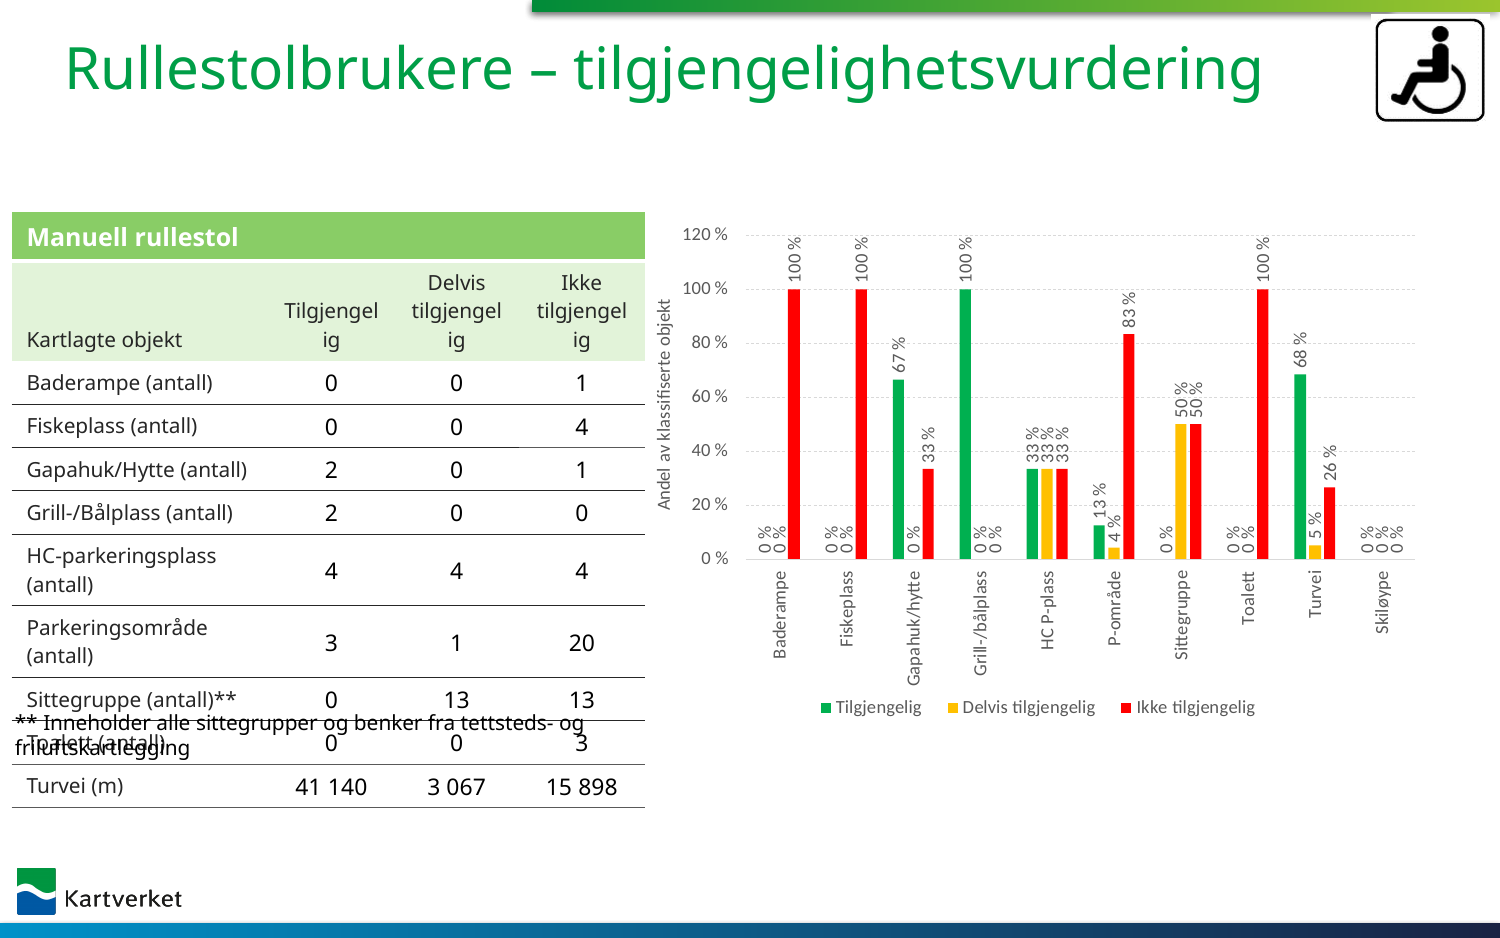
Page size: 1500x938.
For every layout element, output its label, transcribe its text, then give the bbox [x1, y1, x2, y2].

table_cell 1 [519, 361, 638, 404]
table_cell 0 [394, 448, 519, 490]
table_cell 20 [519, 606, 638, 677]
table_cell Baderampe (antall) [12, 361, 269, 404]
table_cell HC-parkeringsplass (antall) [12, 535, 269, 605]
table_cell 0 [269, 678, 394, 702]
table_header Manuell rullestol [12, 212, 645, 259]
table_cell 1 [394, 606, 519, 677]
table_cell Delvis tilgjengelig [394, 263, 519, 361]
table_cell 4 [519, 535, 638, 605]
table_cell Parkeringsområde (antall) [12, 606, 269, 677]
table_cell 1 [519, 448, 638, 490]
table_cell 0 [519, 491, 638, 534]
table_cell Sittegruppe (antall)** [12, 678, 269, 702]
table_cell 2 [269, 491, 394, 534]
table_cell Fiskeplass (antall) [12, 405, 269, 447]
table_cell 0 [269, 361, 394, 404]
table_cell 4 [519, 405, 638, 447]
table_cell Grill-/Bålplass (antall) [12, 491, 269, 534]
picture [1371, 13, 1491, 127]
table_cell 41 140 [269, 768, 394, 807]
table_cell Gapahuk/Hytte (antall) [12, 448, 269, 490]
table_cell Ikke tilgjengelig [519, 263, 638, 361]
picture [643, 218, 1426, 728]
table_cell 4 [394, 535, 519, 605]
text_box Rullestolbrukere – tilgjengelighetsvurdering [49, 12, 1372, 109]
table_cell 0 [394, 491, 519, 534]
table_cell 13 [394, 678, 519, 702]
table_cell 3 [269, 606, 394, 677]
text_box ** Inneholder alle sittegrupper og benker fra tettsteds- og friluftskartlegging [0, 702, 745, 768]
table_cell 2 [269, 448, 394, 490]
table_cell Kartlagte objekt [12, 263, 269, 361]
table_cell 0 [269, 405, 394, 447]
table_cell 4 [269, 535, 394, 605]
table_cell 0 [394, 405, 519, 447]
table_cell Tilgjengelig [269, 263, 394, 361]
table_cell 15 898 [519, 768, 645, 807]
table_cell Turvei (m) [12, 768, 269, 807]
table_cell 13 [519, 678, 638, 702]
table_cell 0 [394, 361, 519, 404]
table_cell 3 067 [394, 768, 519, 807]
